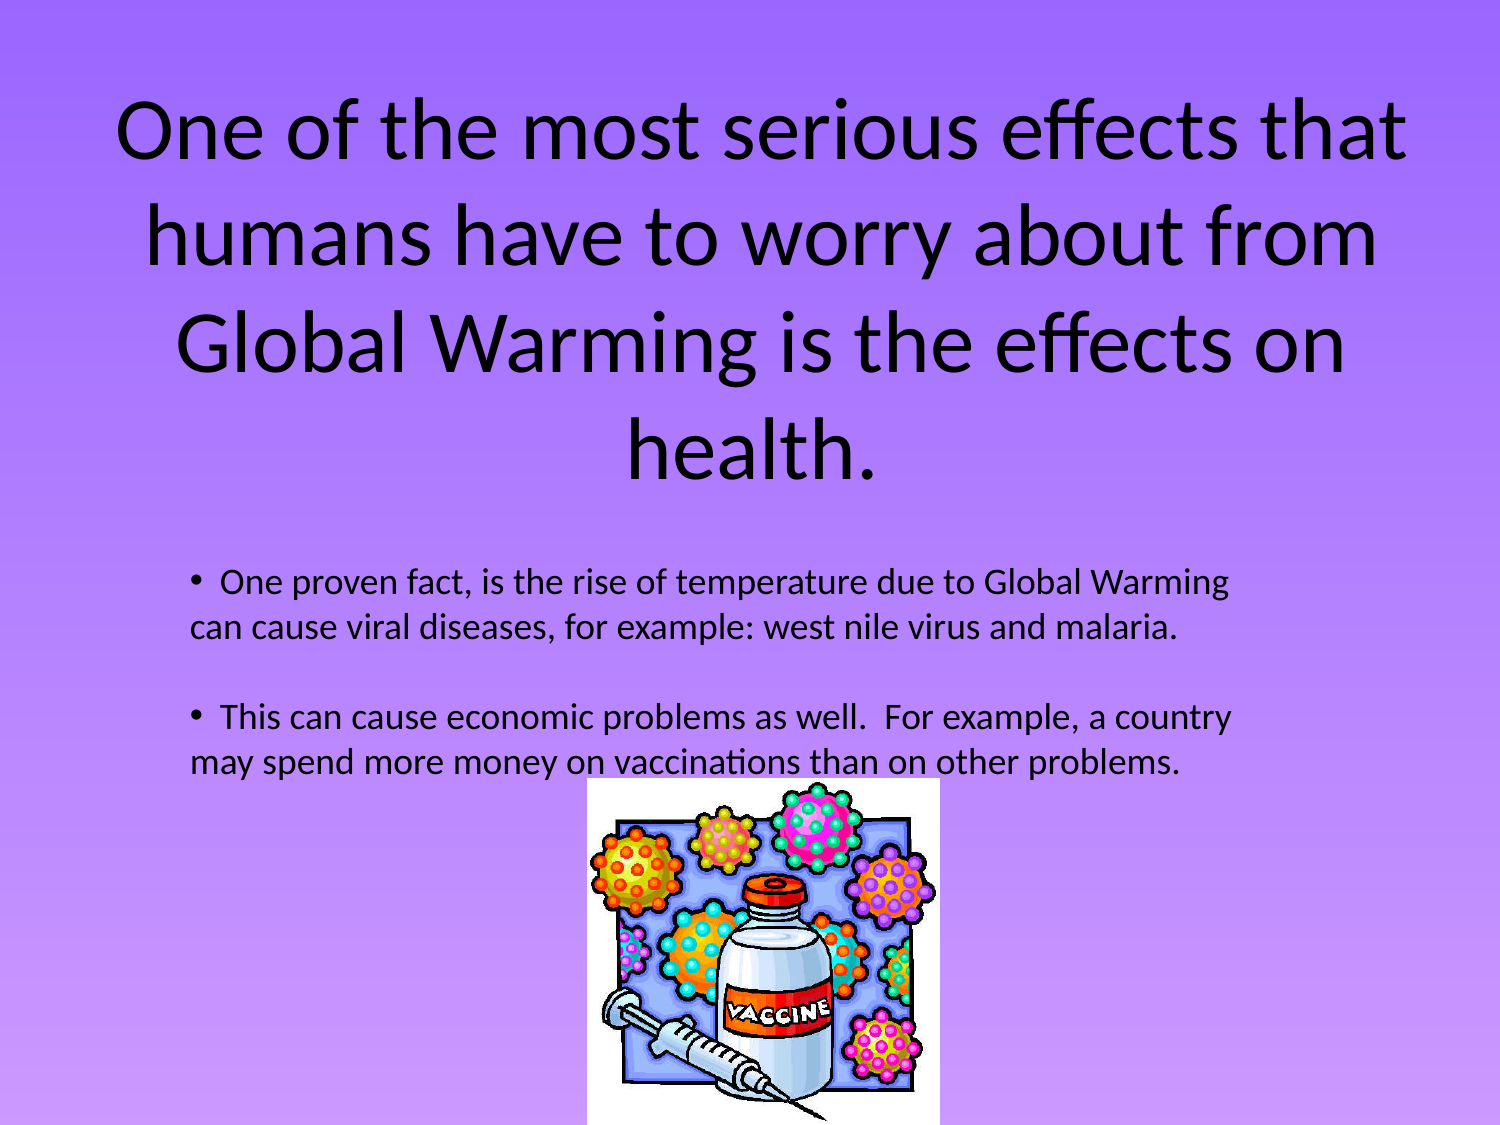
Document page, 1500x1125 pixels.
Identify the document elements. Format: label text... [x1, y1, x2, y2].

title One of the most serious effects that humans have to worry about from Global Warming is the effects on health. [87, 62, 1438, 474]
text_box One proven fact, is the rise of temperature due to Global Warming can cause viral diseases, for example: west nile virus and malaria. This can cause economic problems as well. For example, a country may spend more money on vaccinations than on other problems. [174, 549, 1275, 880]
list [87, 474, 1438, 980]
picture [587, 778, 940, 1125]
